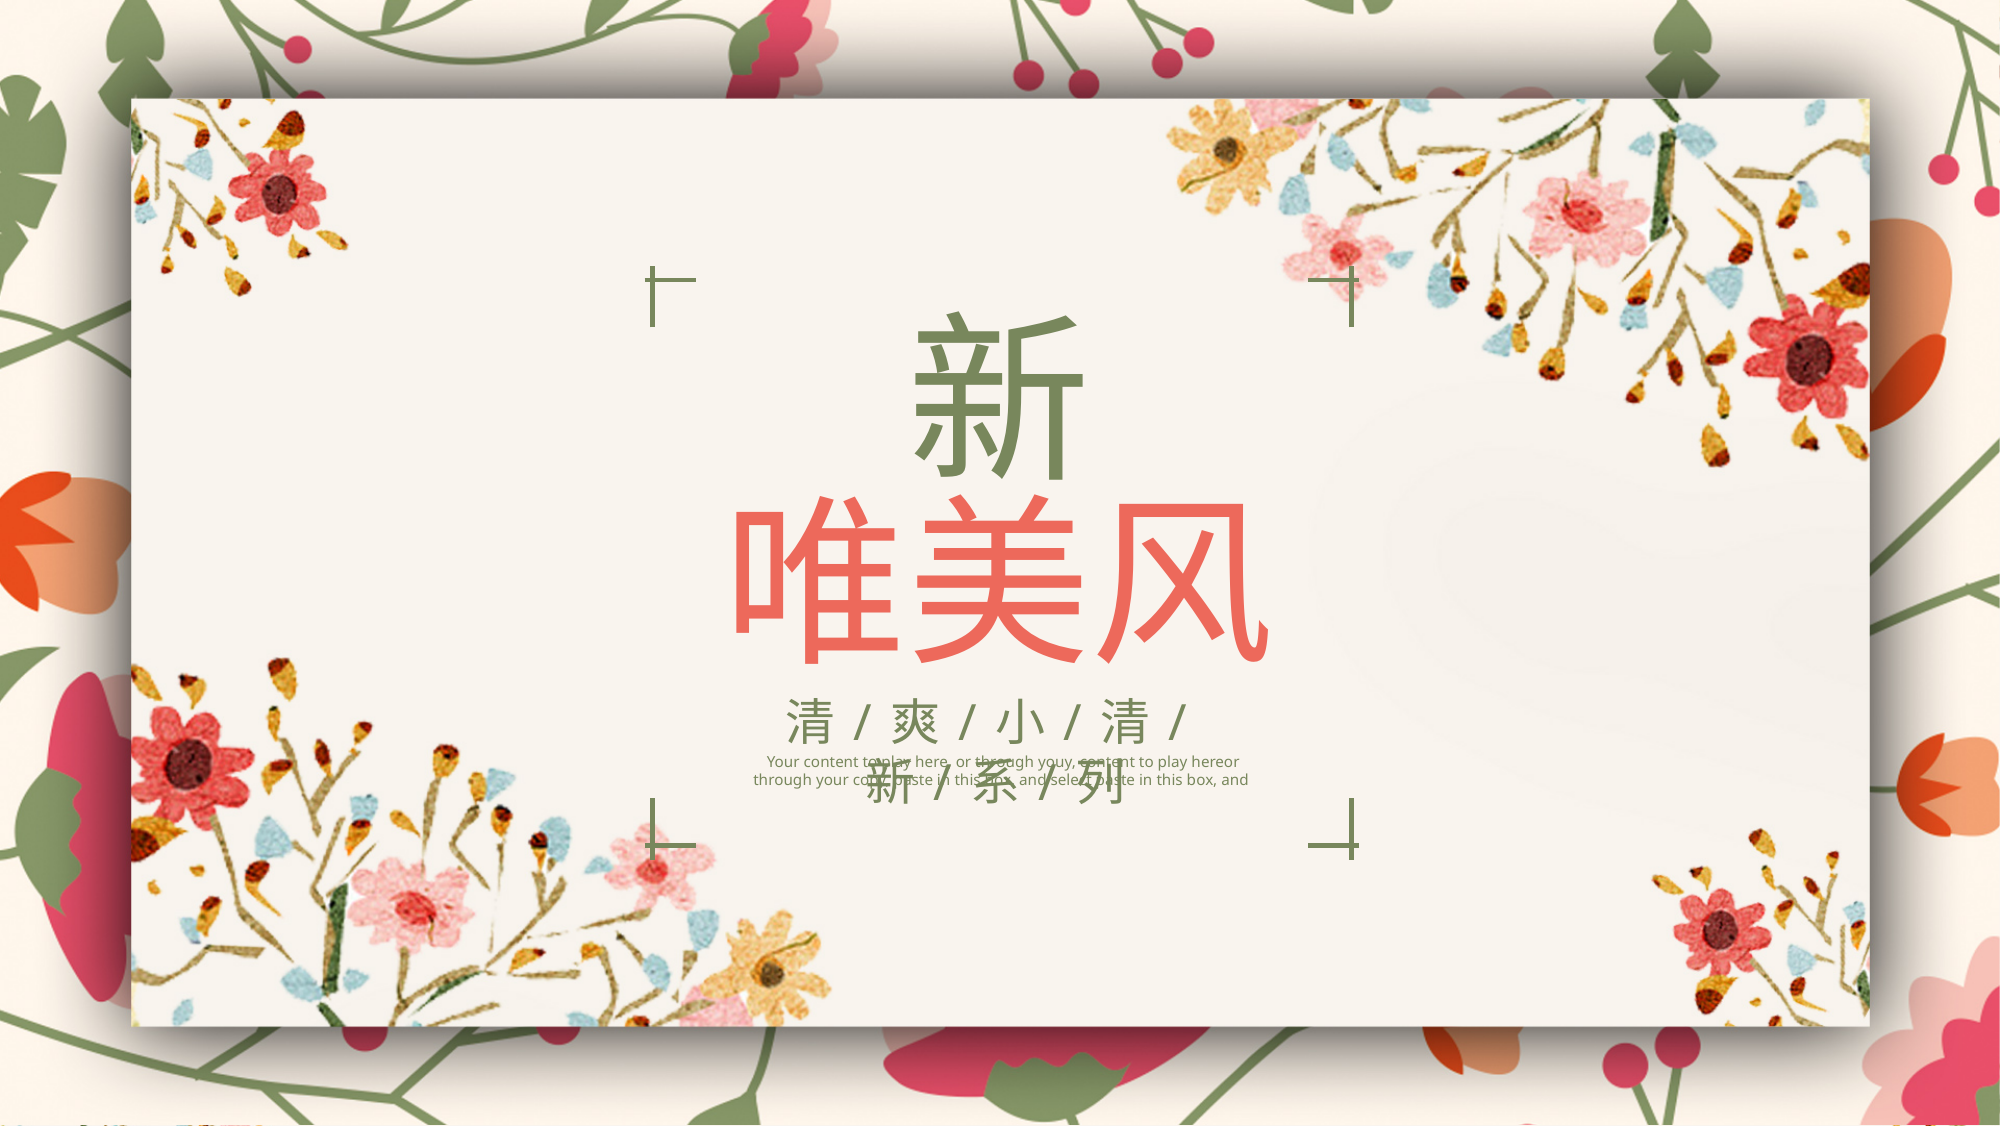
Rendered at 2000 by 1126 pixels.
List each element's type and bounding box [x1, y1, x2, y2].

text_box [644, 265, 1360, 860]
picture [0, 0, 2000, 1126]
